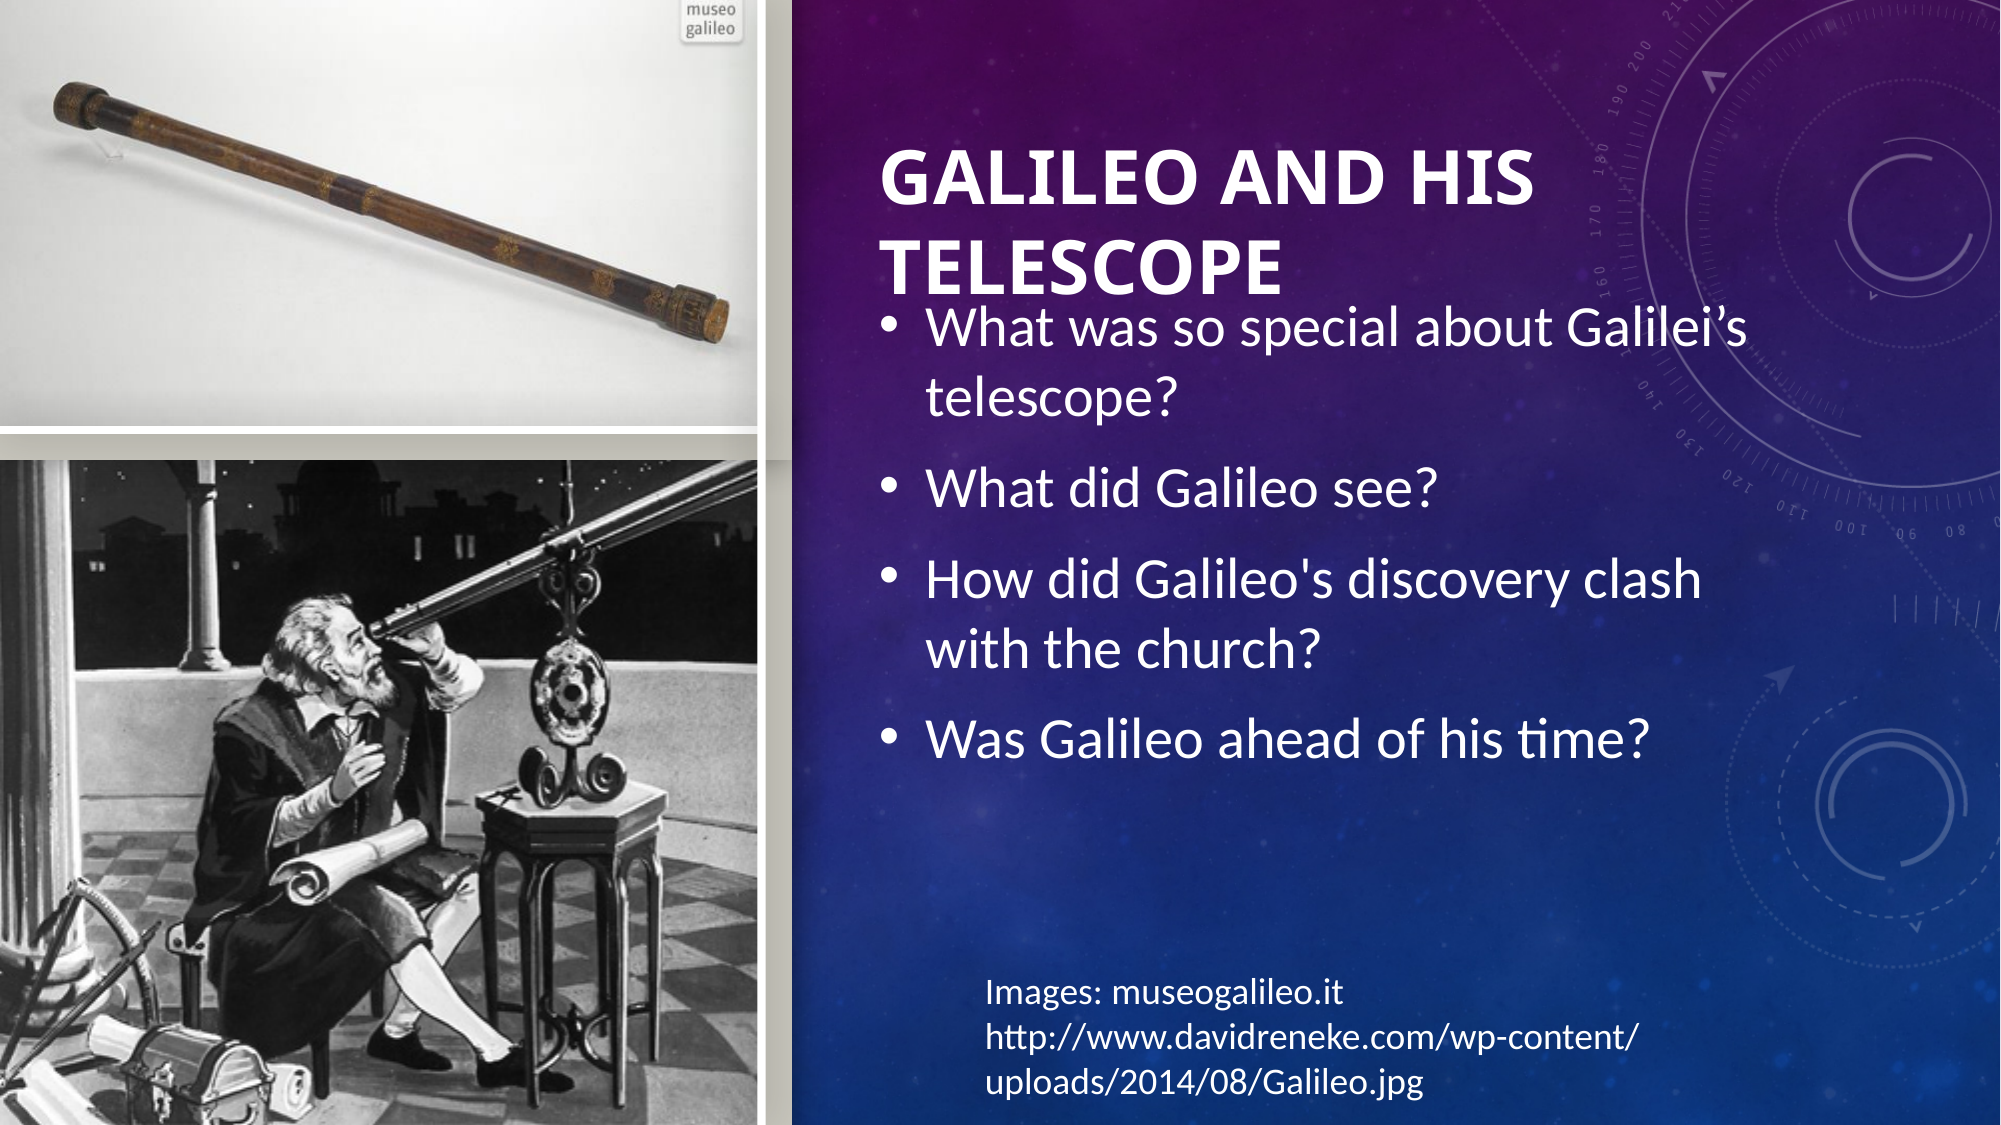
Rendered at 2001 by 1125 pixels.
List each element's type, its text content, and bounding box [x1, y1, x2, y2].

title Galileo and his telescope [863, 99, 1775, 263]
picture [792, 0, 2001, 1125]
list What was so special about Galilei’s telescope? What did Galileo see? How did Galileo's discovery clash with the church? Was Galileo ahead of his time? [863, 263, 1775, 862]
text_box Images: museogalileo.it http://www.davidreneke.com/wp-content/uploads/2014/08/Galileo.jpg [970, 959, 1719, 1109]
picture [0, 431, 761, 1125]
picture [0, 0, 761, 429]
